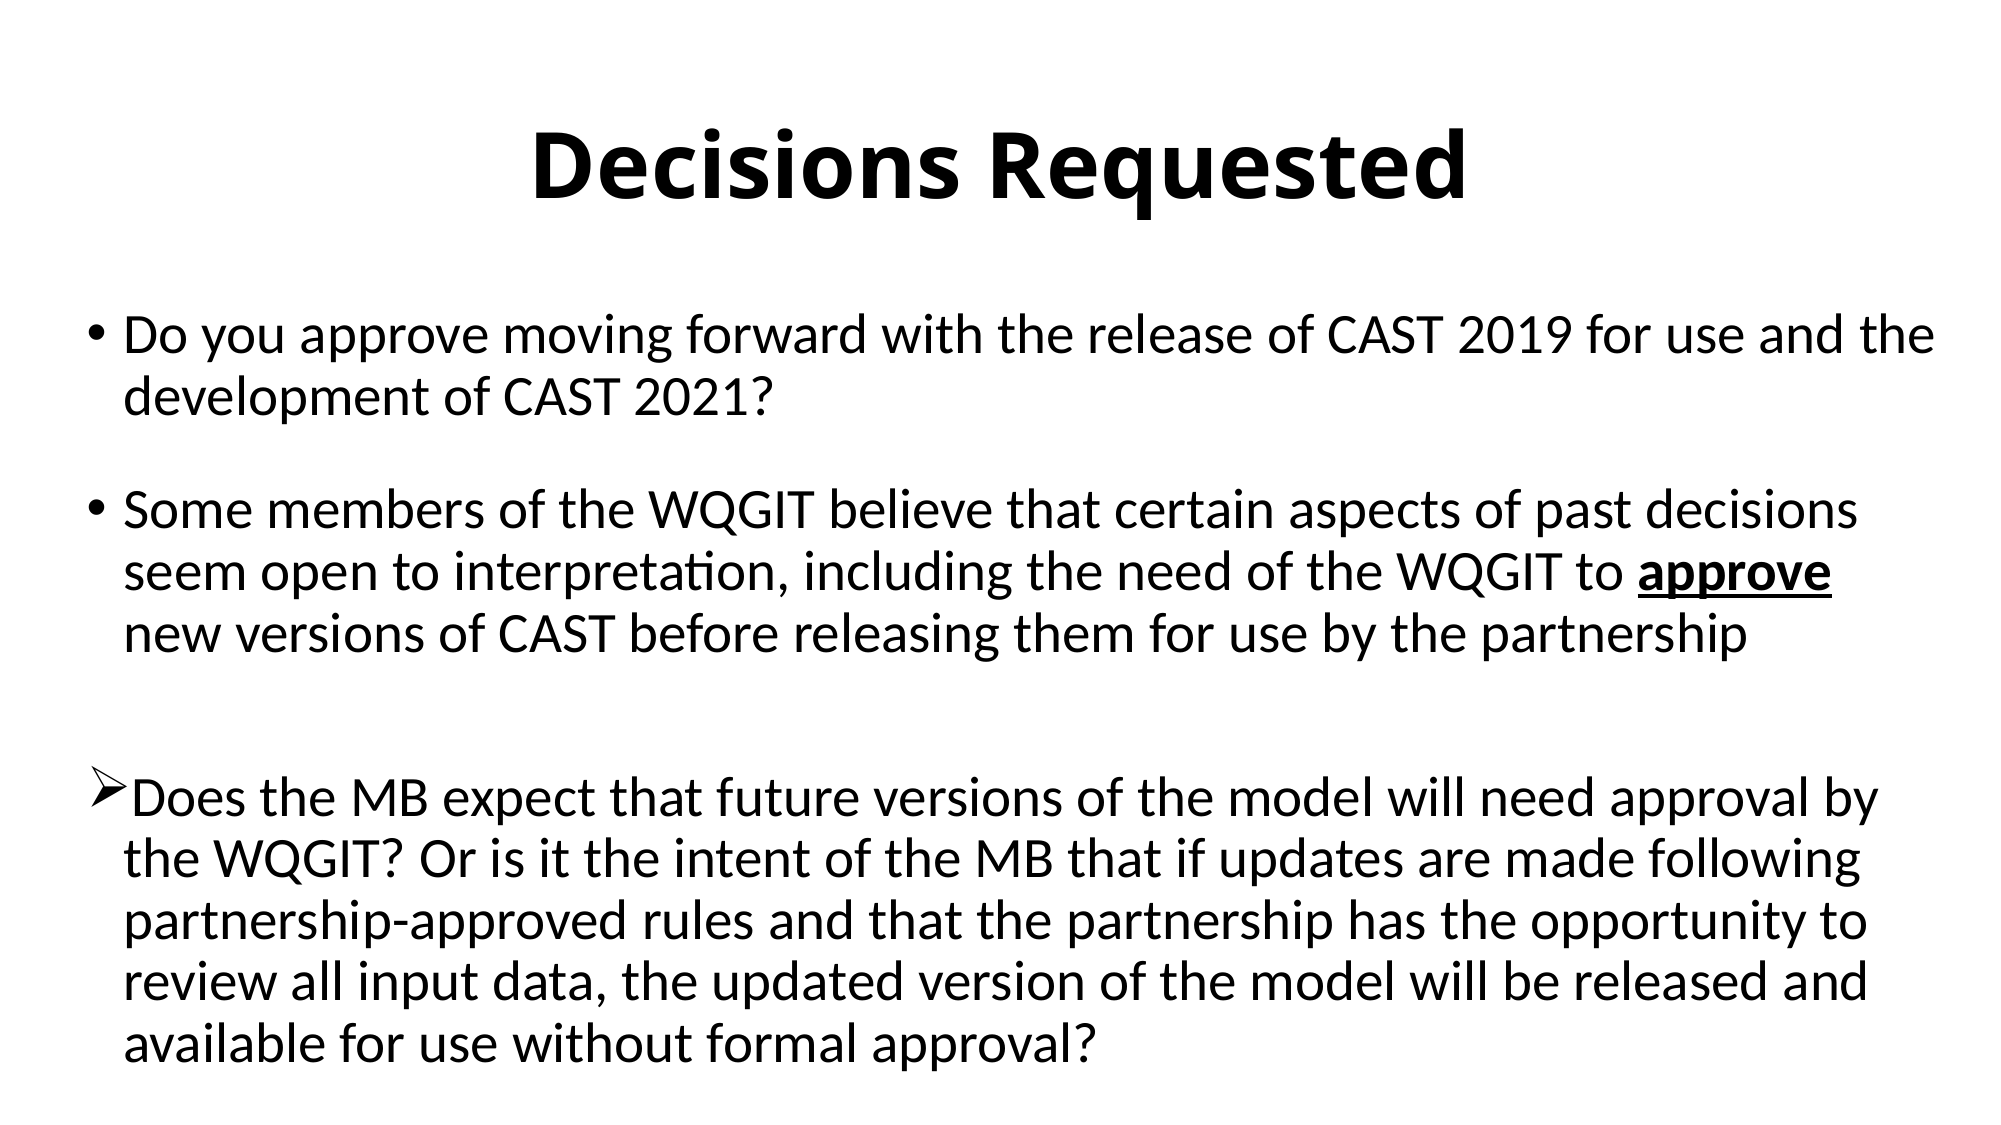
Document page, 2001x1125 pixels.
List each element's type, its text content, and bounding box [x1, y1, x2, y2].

title Decisions Requested [137, 59, 1863, 278]
list Do you approve moving forward with the release of CAST 2019 for use and the development of CAST 2021? Some members of the WQGIT believe that certain aspects of past decisions seem open to interpretation, including the need of the WQGIT to approve new versions of CAST before releasing them for use by the partnership Does the MB expect that future versions of the model will need approval by the WQGIT? Or is it the intent of the MB that if updates are made following partnership-approved rules and that the partnership has the opportunity to review all input data, the updated version of the model will be released and available for use without formal approval? [71, 297, 1953, 1090]
